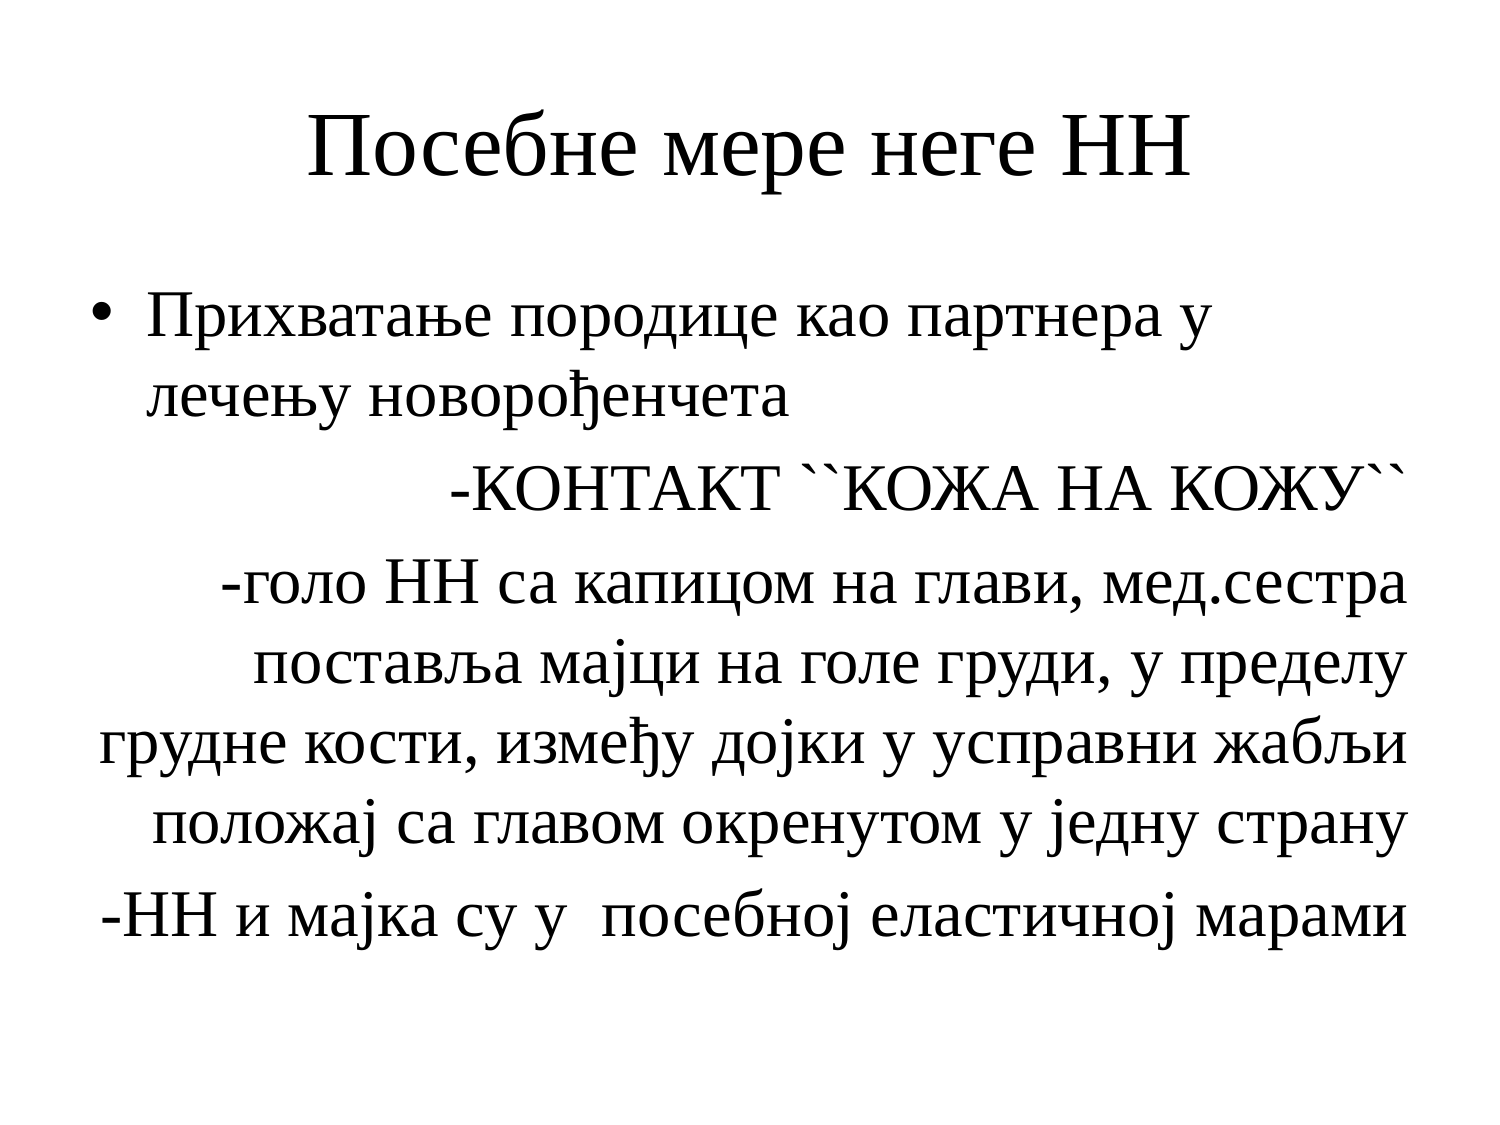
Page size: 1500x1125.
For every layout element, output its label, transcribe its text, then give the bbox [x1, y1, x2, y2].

title Посебне мере неге НН [75, 45, 1425, 233]
list Прихватање породице као партнера у лечењу новорођенчета -КОНТАКТ ``КОЖА НА КОЖУ`` -голо НН са капицом на глави, мед.сестра поставља мајци на голе груди, у пределу грудне кости, између дојки у усправни жабљи положај са главом окренутом у једну страну -НН и мајка су у посебној еластичној марами [75, 262, 1425, 1005]
